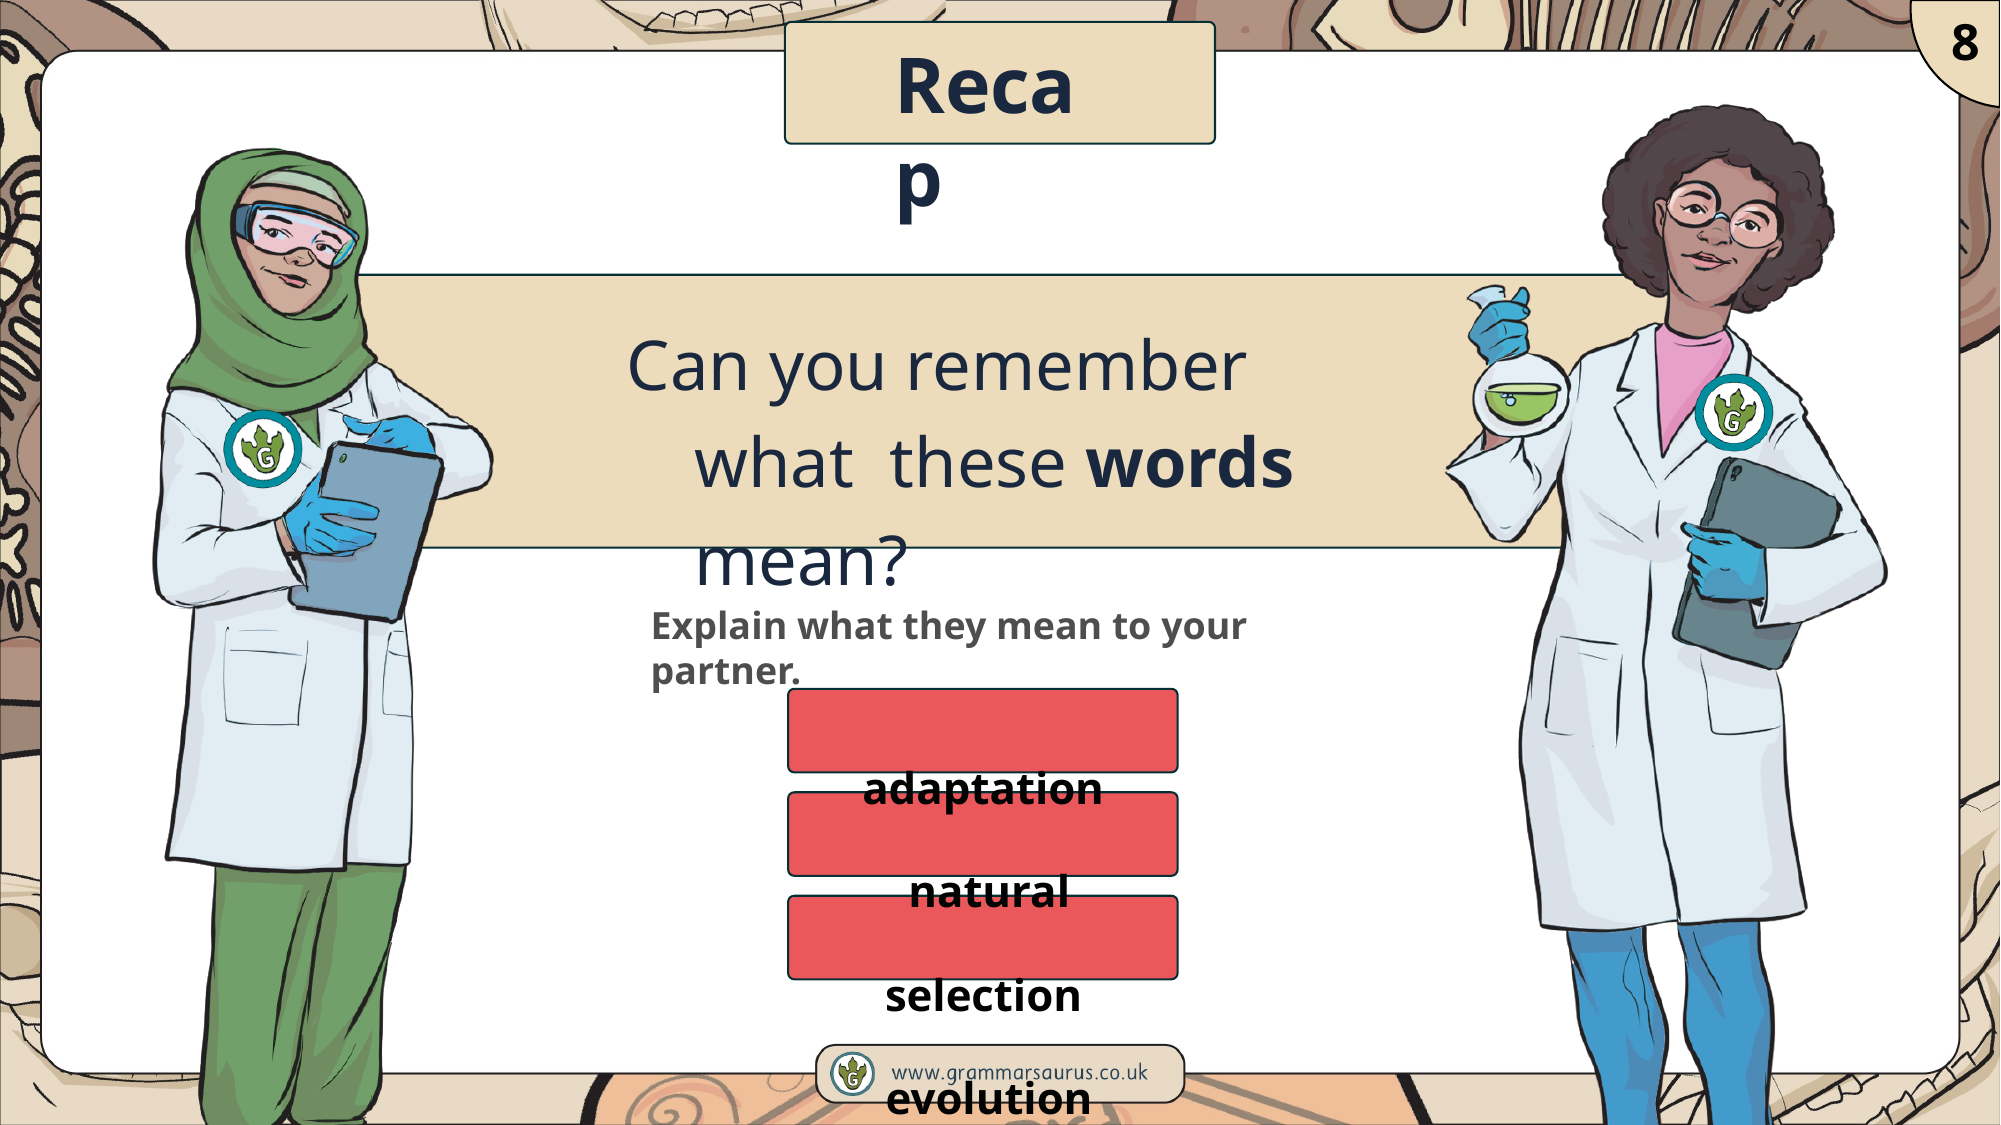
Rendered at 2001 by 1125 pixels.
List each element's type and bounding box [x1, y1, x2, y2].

text_box [783, 20, 1217, 82]
picture [1934, 110, 2000, 1125]
picture [0, 0, 1909, 1125]
text_box [1909, 0, 2000, 110]
text_box [135, 83, 1934, 1125]
